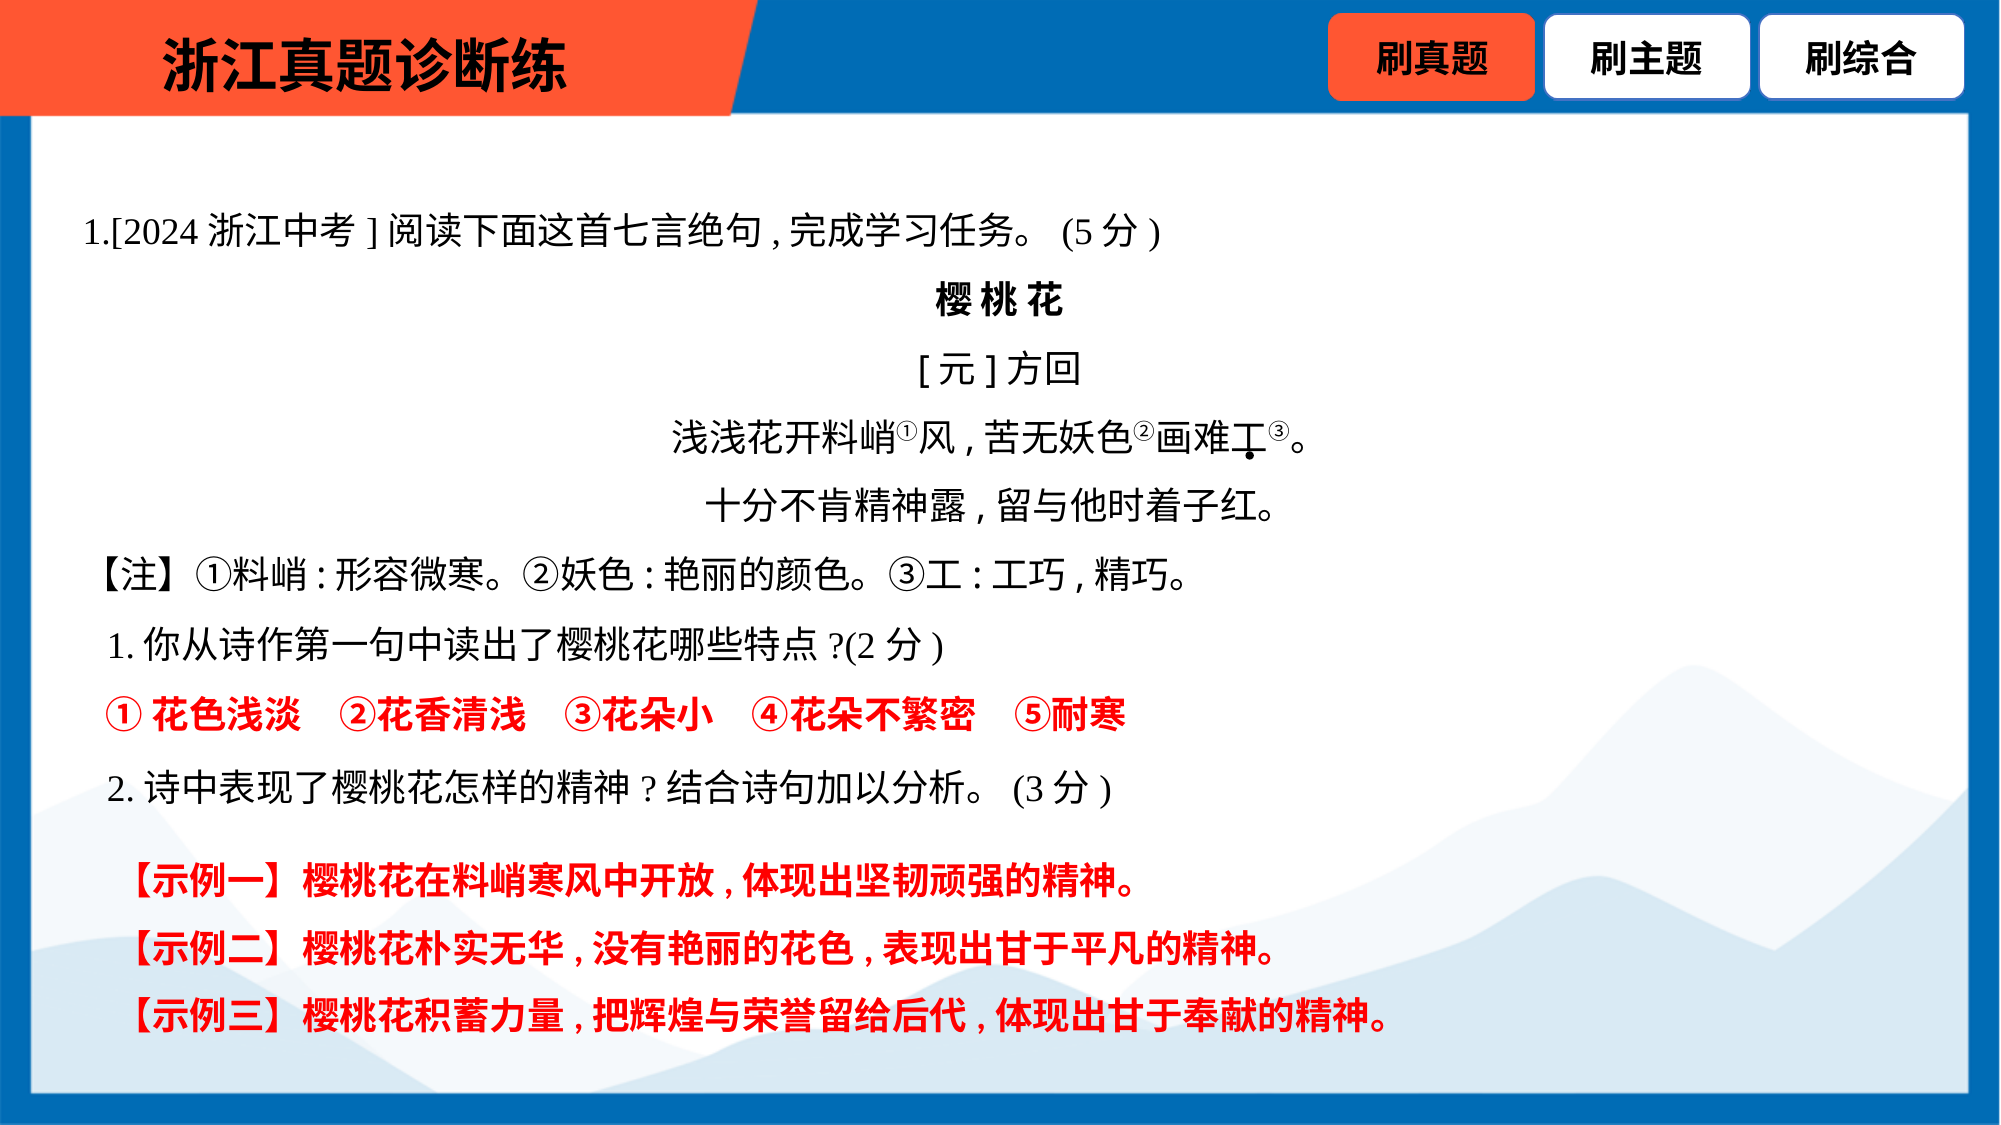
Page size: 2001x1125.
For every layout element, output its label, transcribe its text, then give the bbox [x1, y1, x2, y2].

picture [0, 0, 2000, 1125]
text_box 【示例一】樱桃花在料峭寒风中开放,体现出坚韧顽强的精神。 【示例二】樱桃花朴实无华,没有艳丽的花色,表现出甘于平凡的精神。 【示例三】樱桃花积蓄力量,把辉煌与荣誉留给后代,体现出甘于奉献的精神。 [99, 827, 1816, 1045]
text_box 1.你从诗作第一句中读出了樱桃花哪些特点?(2分) [92, 613, 1884, 673]
text_box ①花色浅淡 ②花香清浅 ③花朵小 ④花朵不繁密 ⑤耐寒 [90, 683, 1787, 744]
text_box 2.诗中表现了樱桃花怎样的精神?结合诗句加以分析。(3分) [92, 756, 1884, 821]
text_box 1.[2024浙江中考]阅读下面这首七言绝句,完成学习任务。(5分) 樱 桃 花 [元]方回 浅浅花开料峭①风,苦无妖色②画难工③。 十分不肯精神露,留与他时着子红。 【注】①料峭:形容微寒。②妖色:艳丽的颜色。③工:工巧,精巧。 [82, 183, 1917, 615]
text_box [1245, 451, 1254, 460]
